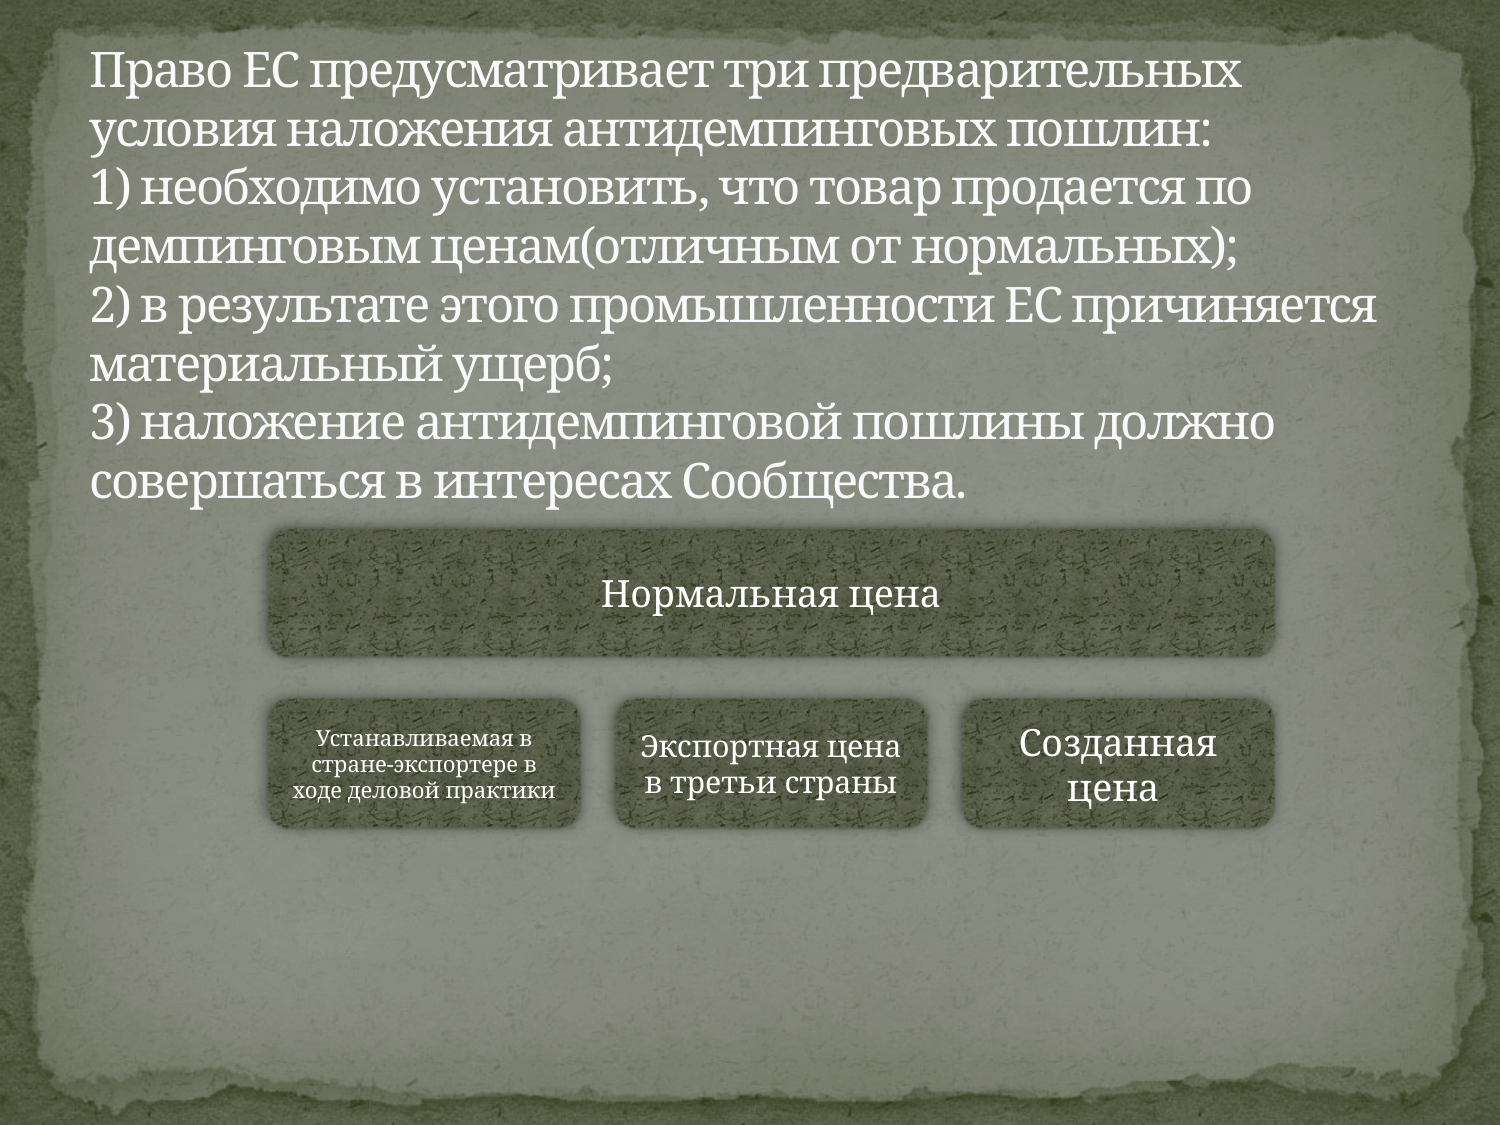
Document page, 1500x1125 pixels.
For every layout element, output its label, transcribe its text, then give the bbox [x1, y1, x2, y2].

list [141, 528, 1403, 1000]
title Право ЕС предусматривает три предварительных условия наложения антидемпинговых пошлин: 1) необходимо установить, что товар продается по демпинговым ценам(отличным от нормальных); 2) в результате этого промышленности ЕС причиняется материальный ущерб; 3) наложение антидемпинговой пошлины должно совершаться в интересах Сообщества. [74, 24, 1425, 516]
